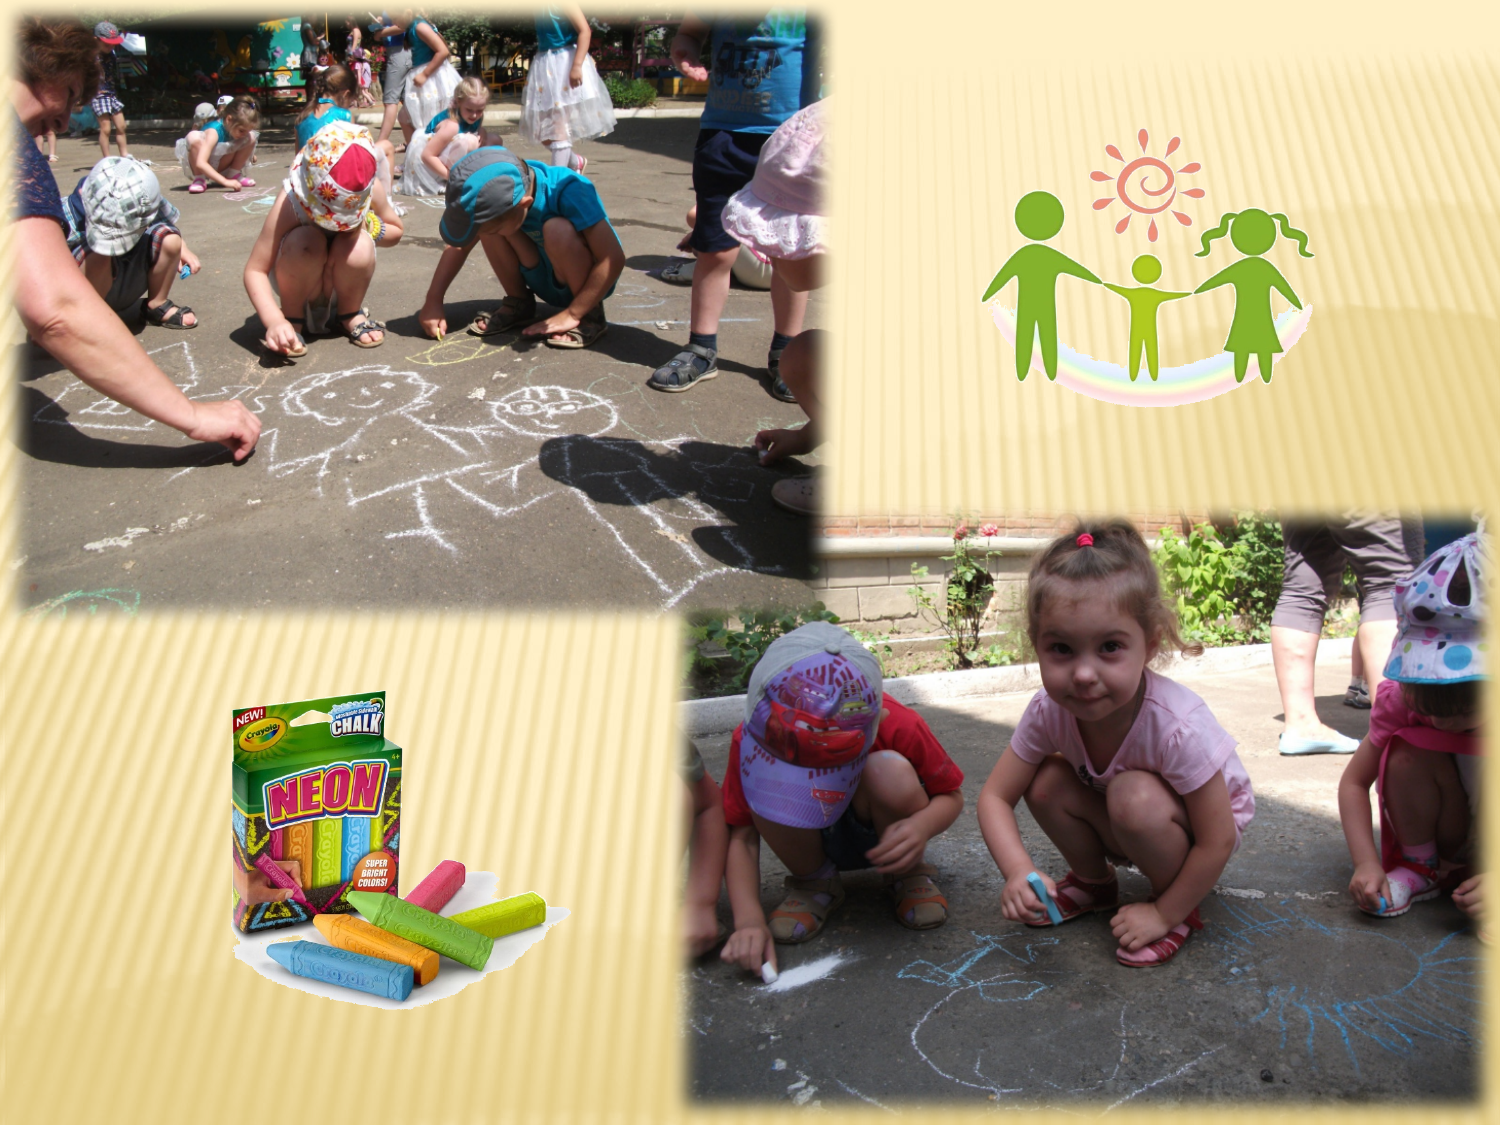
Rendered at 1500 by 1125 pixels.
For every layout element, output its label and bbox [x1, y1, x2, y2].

text_box [0, 0, 1500, 1125]
